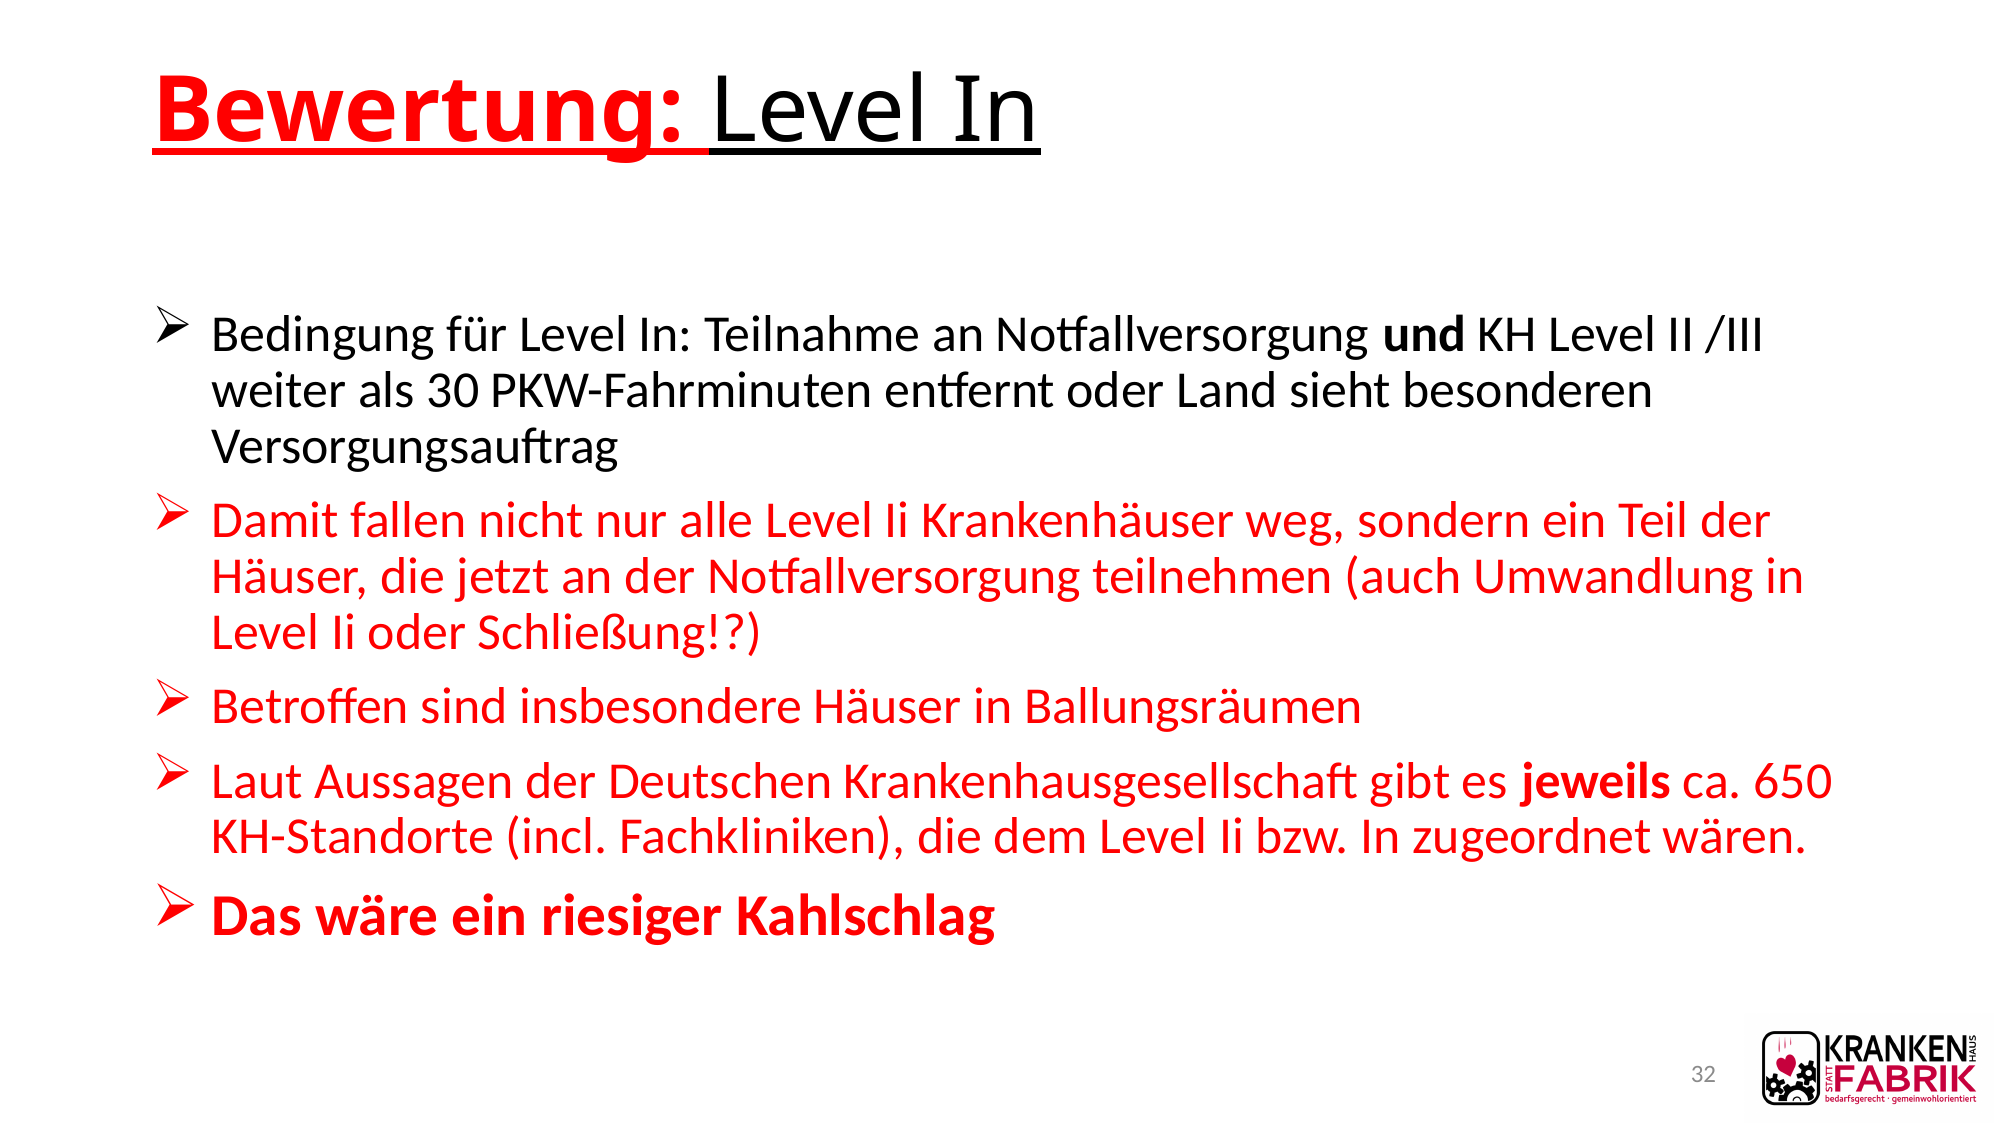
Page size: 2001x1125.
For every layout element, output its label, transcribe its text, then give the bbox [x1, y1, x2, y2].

slide_number 32 [1281, 1042, 1731, 1103]
list Bedingung für Level In: Teilnahme an Notfallversorgung und KH Level II /III weiter als 30 PKW-Fahrminuten entfernt oder Land sieht besonderen Versorgungsauftrag Damit fallen nicht nur alle Level Ii Krankenhäuser weg, sondern ein Teil der Häuser, die jetzt an der Notfallversorgung teilnehmen (auch Umwandlung in Level Ii oder Schließung!?) Betroffen sind insbesondere Häuser in Ballungsräumen Laut Aussagen der Deutschen Krankenhausgesellschaft gibt es jeweils ca. 650 KH-Standorte (incl. Fachkliniken), die dem Level Ii bzw. In zugeordnet wären. Das wäre ein riesiger Kahlschlag [137, 299, 1863, 1014]
title Bewertung: Level In [137, 3, 1863, 221]
picture [1744, 1013, 1994, 1123]
